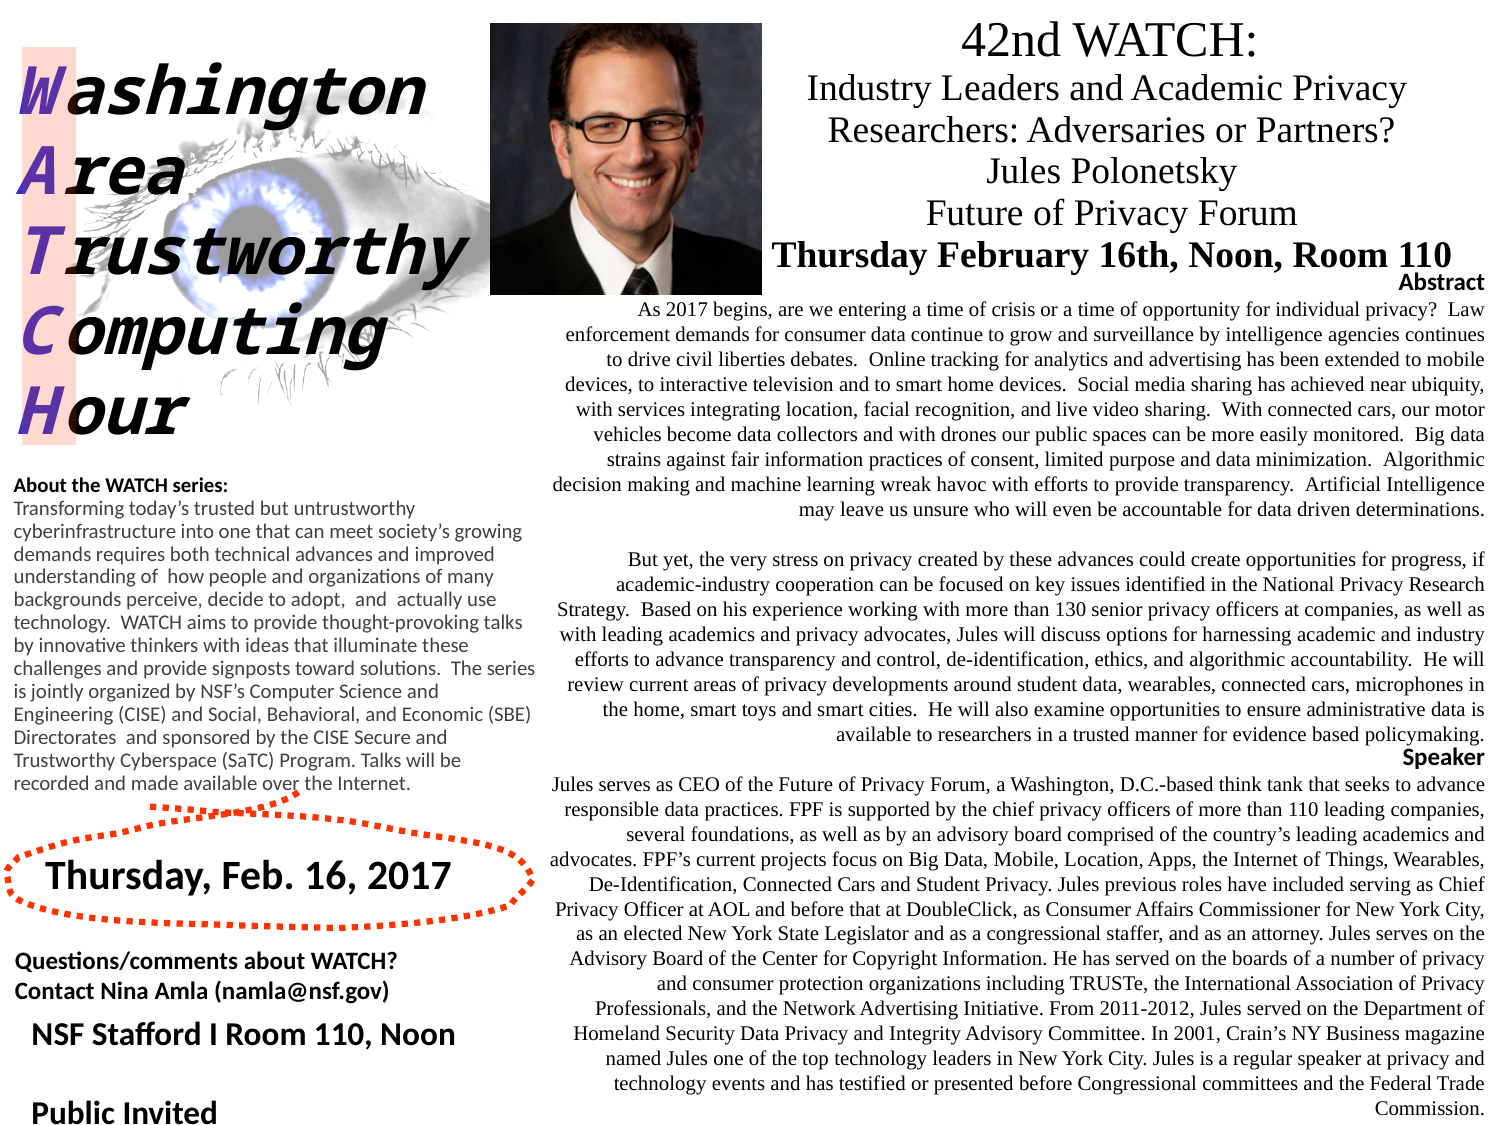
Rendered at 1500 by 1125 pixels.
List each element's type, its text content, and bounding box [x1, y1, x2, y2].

text_box About the WATCH series: Transforming today’s trusted but untrustworthy cyberinfrastructure into one that can meet society’s growing demands requires both technical advances and improved understanding of how people and organizations of many backgrounds perceive, decide to adopt, and actually use technology. WATCH aims to provide thought-provoking talks by innovative thinkers with ideas that illuminate these challenges and provide signposts toward solutions. The series is jointly organized by NSF’s Computer Science and Engineering (CISE) and Social, Behavioral, and Economic (SBE) Directorates and sponsored by the CISE Secure and Trustworthy Cyberspace (SaTC) Program. Talks will be recorded and made available over the Internet. [0, 439, 530, 802]
picture [24, 23, 763, 445]
text_box 42nd WATCH: Industry Leaders and Academic Privacy Researchers: Adversaries or Partners? Jules Polonetsky Future of Privacy Forum Thursday February 16th, Noon, Room 110 [678, 17, 1500, 258]
text_box [6, 792, 530, 929]
text_box Abstract As 2017 begins, are we entering a time of crisis or a time of opportunity for individual privacy? Law enforcement demands for consumer data continue to grow and surveillance by intelligence agencies continues to drive civil liberties debates. Online tracking for analytics and advertising has been extended to mobile devices, to interactive television and to smart home devices. Social media sharing has achieved near ubiquity, with services integrating location, facial recognition, and live video sharing. With connected cars, our motor vehicles become data collectors and with drones our public spaces can be more easily monitored. Big data strains against fair information practices of consent, limited purpose and data minimization. Algorithmic decision making and machine learning wreak havoc with efforts to provide transparency. Artificial Intelligence may leave us unsure who will even be accountable for data driven determinations. But yet, the very stress on privacy created by these advances could create opportunities for progress, if academic-industry cooperation can be focused on key issues identified in the National Privacy Research Strategy. Based on his experience working with more than 130 senior privacy officers at companies, as well as with leading academics and privacy advocates, Jules will discuss options for harnessing academic and industry efforts to advance transparency and control, de-identification, ethics, and algorithmic accountability. He will review current areas of privacy developments around student data, wearables, connected cars, microphones in the home, smart toys and smart cities. He will also examine opportunities to ensure administrative data is available to researchers in a trusted manner for evidence based policymaking. Speaker Jules serves as CEO of the Future of Privacy Forum, a Washington, D.C.-based think tank that seeks to advance responsible data practices. FPF is supported by the chief privacy officers of more than 110 leading companies, several foundations, as well as by an advisory board comprised of the country’s leading academics and advocates. FPF’s current projects focus on Big Data, Mobile, Location, Apps, the Internet of Things, Wearables, De-Identification, Connected Cars and Student Privacy. Jules previous roles have included serving as Chief Privacy Officer at AOL and before that at DoubleClick, as Consumer Affairs Commissioner for New York City, as an elected New York State Legislator and as a congressional staffer, and as an attorney. Jules serves on the Advisory Board of the Center for Copyright Information. He has served on the boards of a number of privacy and consumer protection organizations including TRUSTe, the International Association of Privacy Professionals, and the Network Advertising Initiative. From 2011-2012, Jules served on the Department of Homeland Security Data Privacy and Integrity Advisory Committee. In 2001, Crain’s NY Business magazine named Jules one of the top technology leaders in New York City. Jules is a regular speaker at privacy and technology events and has testified or presented before Congressional committees and the Federal Trade Commission. [530, 258, 1500, 1125]
text_box Thursday, Feb. 16, 2017 [30, 840, 71, 852]
text_box Questions/comments about WATCH? Contact Nina Amla (namla@nsf.gov) [0, 937, 530, 1013]
title W ashington A rea T rustworthy C omputing H our [0, 35, 485, 439]
text_box NSF Stafford I Room 110, Noon Public Invited [16, 1013, 530, 1125]
